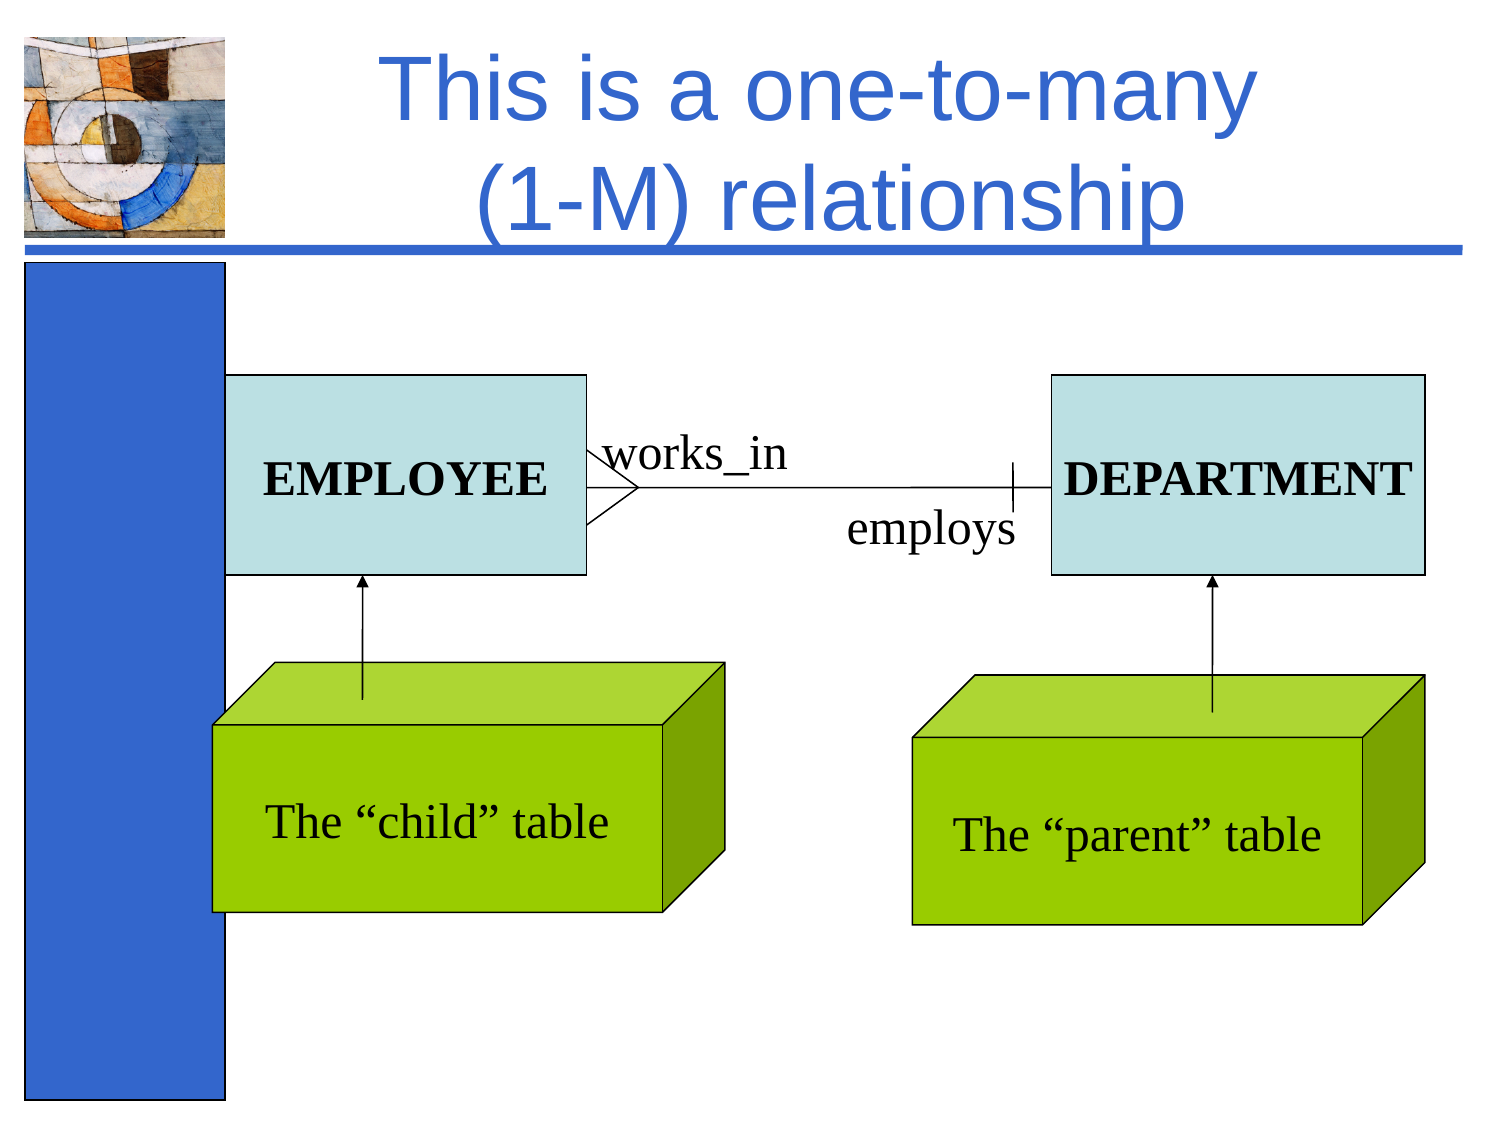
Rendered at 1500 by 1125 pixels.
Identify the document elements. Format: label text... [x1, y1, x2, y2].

text_box [356, 585, 369, 700]
table_cell 311 [912, 675, 1423, 737]
text_box [1206, 585, 1219, 713]
text_box The “parent” table [912, 675, 1425, 925]
text_box The “child” table [212, 662, 725, 913]
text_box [224, 374, 1426, 576]
title This is a one-to-many (1-M) relationship [237, 44, 1426, 233]
table_cell 4 Courthouse Lane [213, 663, 724, 724]
picture [24, 37, 225, 238]
